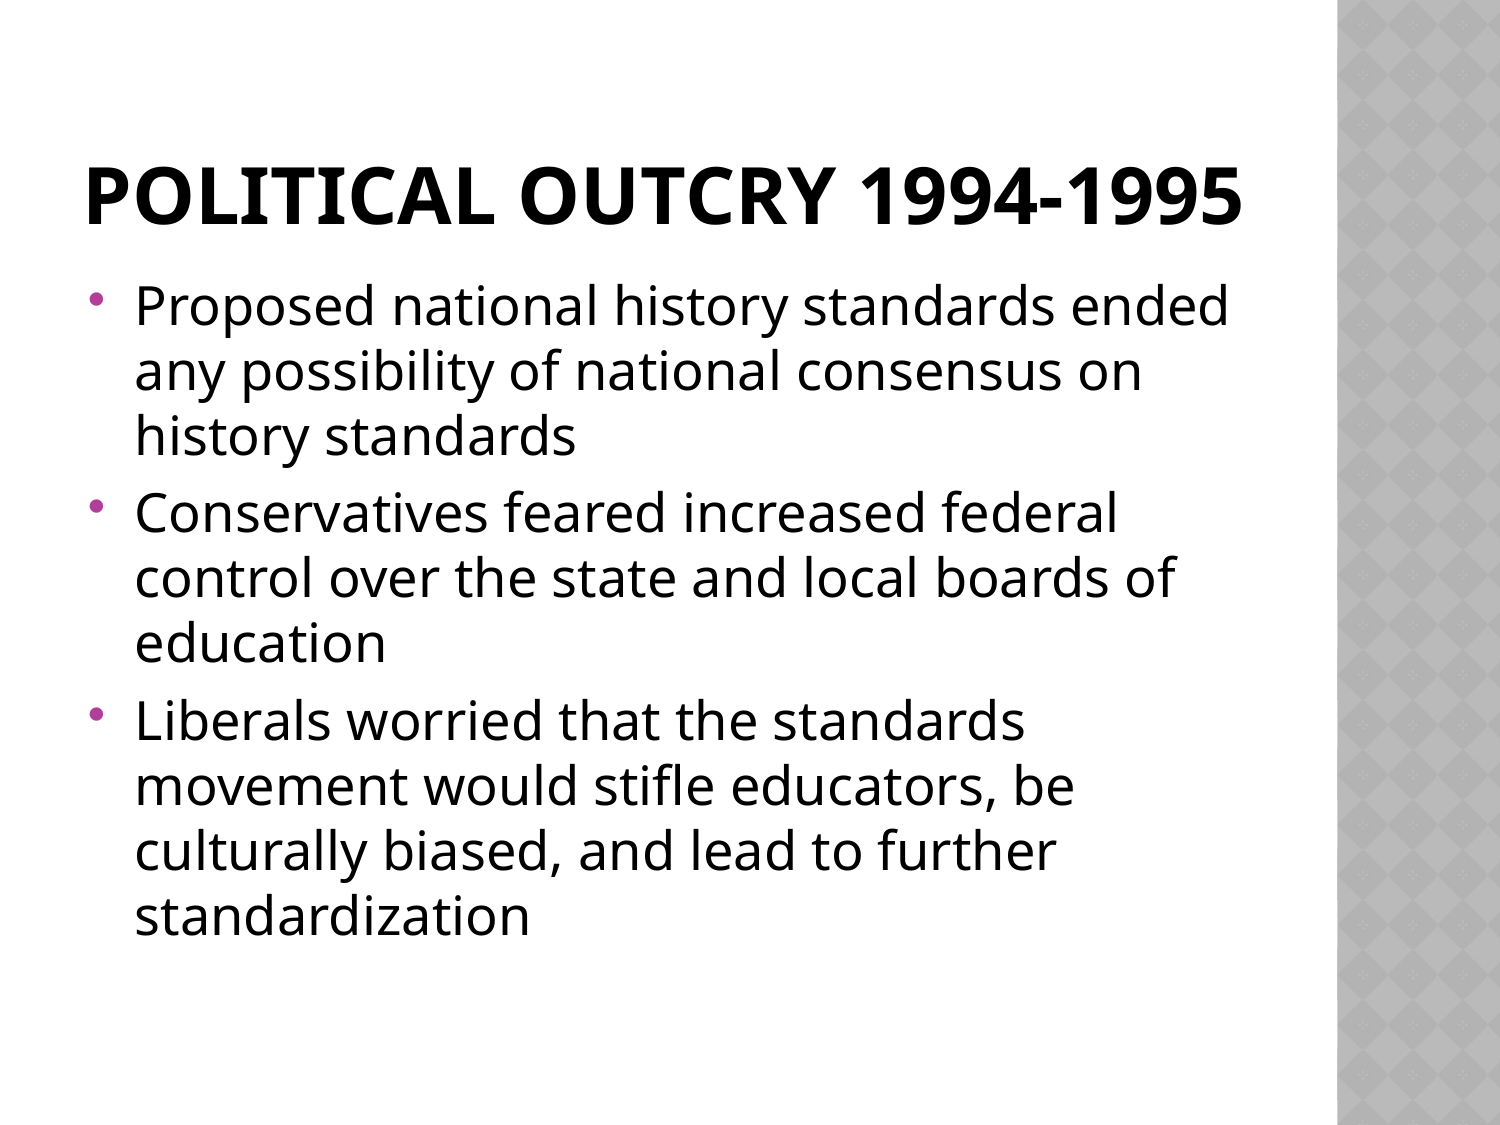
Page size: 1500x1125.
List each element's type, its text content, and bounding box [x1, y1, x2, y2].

title Political outcry 1994-1995 [75, 52, 1263, 240]
list Proposed national history standards ended any possibility of national consensus on history standards Conservatives feared increased federal control over the state and local boards of education Liberals worried that the standards movement would stifle educators, be culturally biased, and lead to further standardization [75, 264, 1263, 1059]
